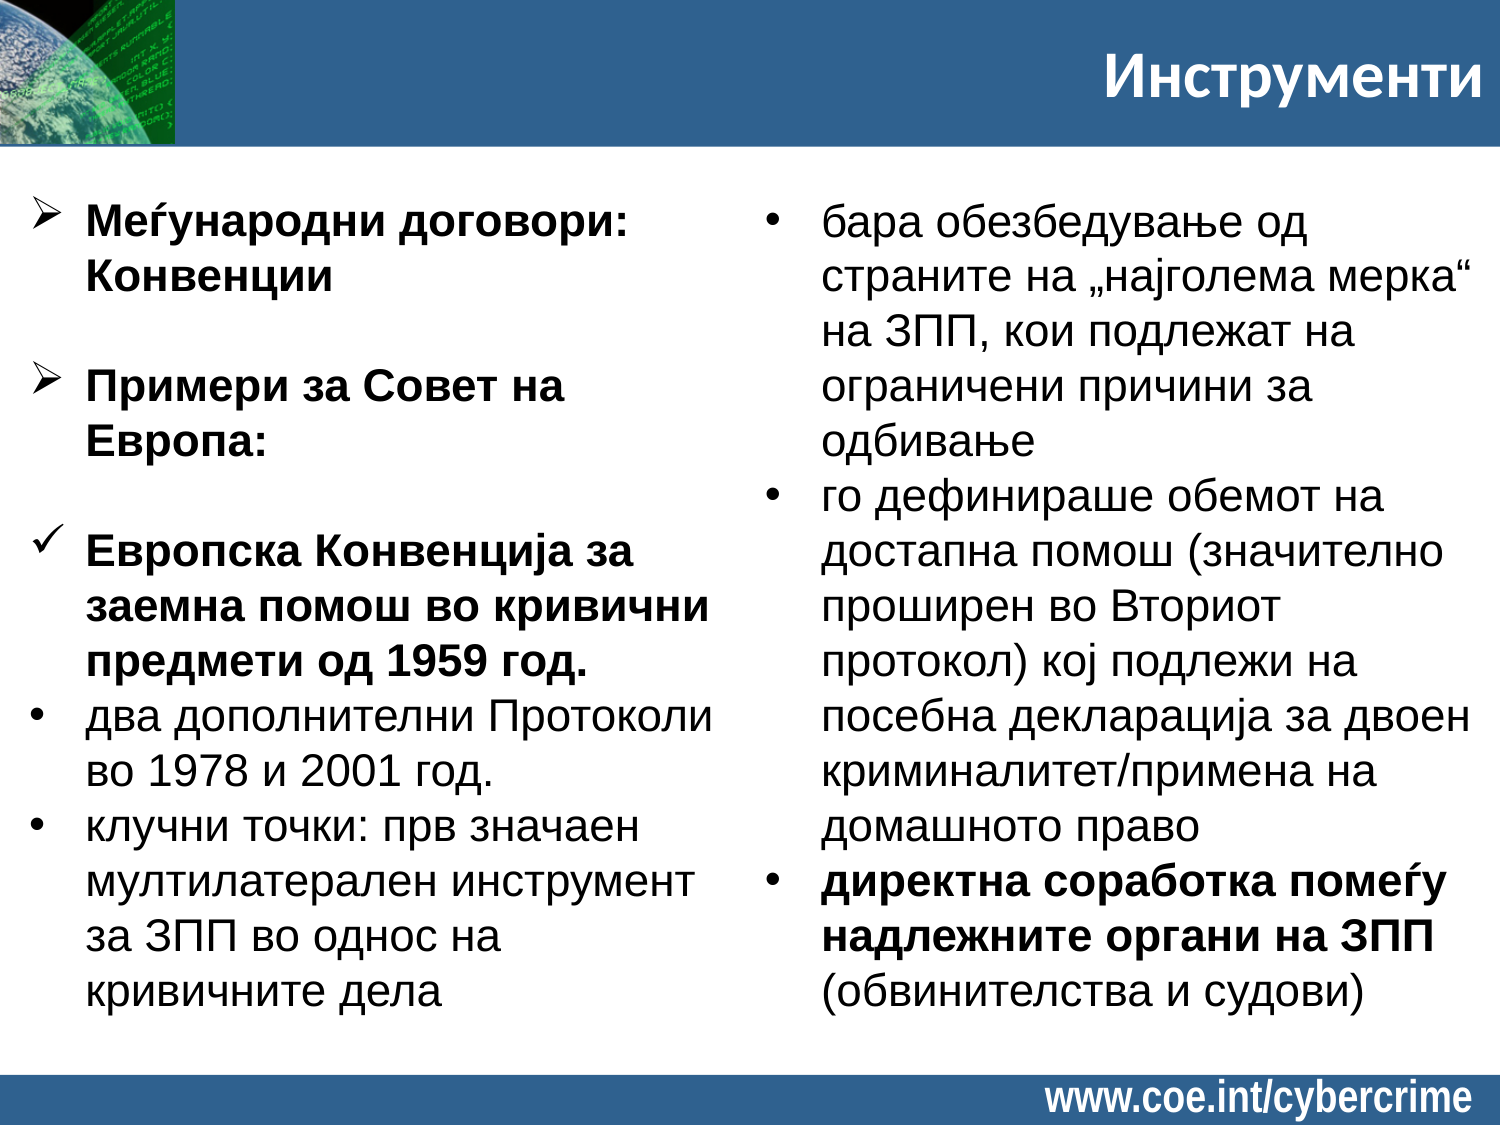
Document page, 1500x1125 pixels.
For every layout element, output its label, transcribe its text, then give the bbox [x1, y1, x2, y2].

picture [0, 0, 175, 144]
text_box www.coe.int/cybercrime [1030, 1059, 1500, 1125]
text_box Меѓународни договори: Конвенции Примери за Совет на Европа: Европска Конвенција за заемна помош во кривични предмети од 1959 год. два дополнителни Протоколи во 1978 и 2001 год. клучни точки: прв значаен мултилатерален инструмент за ЗПП во однос на кривичните дела [14, 183, 765, 1079]
text_box Инструменти [177, 0, 1500, 149]
text_box бара обезбедување од страните на „најголема мерка“ на ЗПП, кои подлежат на ограничени причини за одбивање го дефинираше обемот на достапна помош (значително проширен во Вториот протокол) кој подлежи на посебна декларација за двоен криминалитет/примена на домашното право директна соработка помеѓу надлежните органи на ЗПП (обвинителства и судови) [765, 183, 1500, 1024]
text_box [0, 1073, 1030, 1125]
